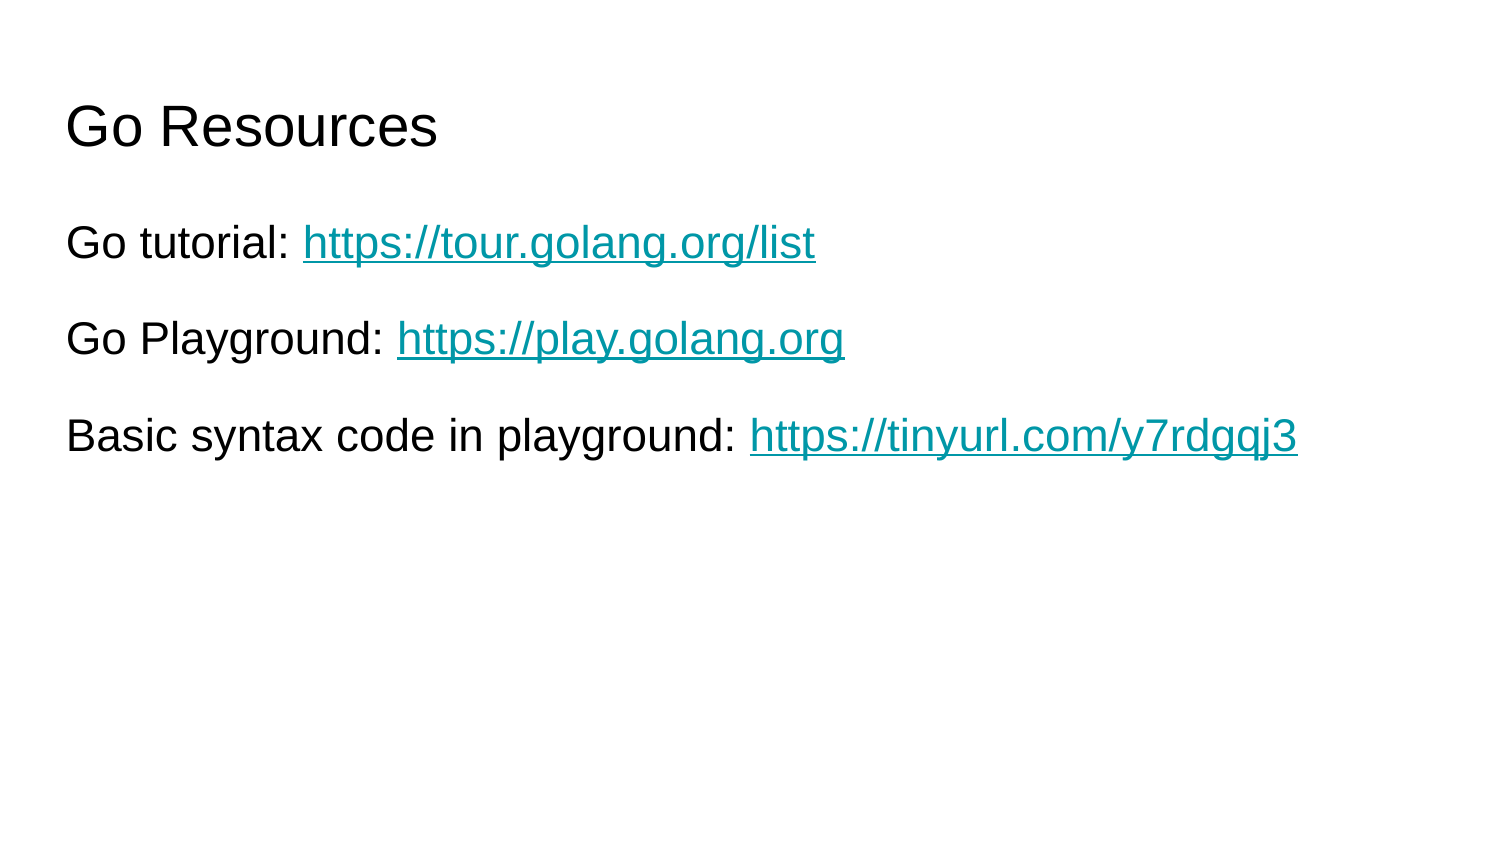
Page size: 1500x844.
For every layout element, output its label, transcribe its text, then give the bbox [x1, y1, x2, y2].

text_box Go Resources [51, 72, 1449, 167]
text_box Go tutorial: https://tour.golang.org/list Go Playground: https://play.golang.org Basic syntax code in playground: https://tinyurl.com/y7rdgqj3 [51, 189, 1449, 750]
